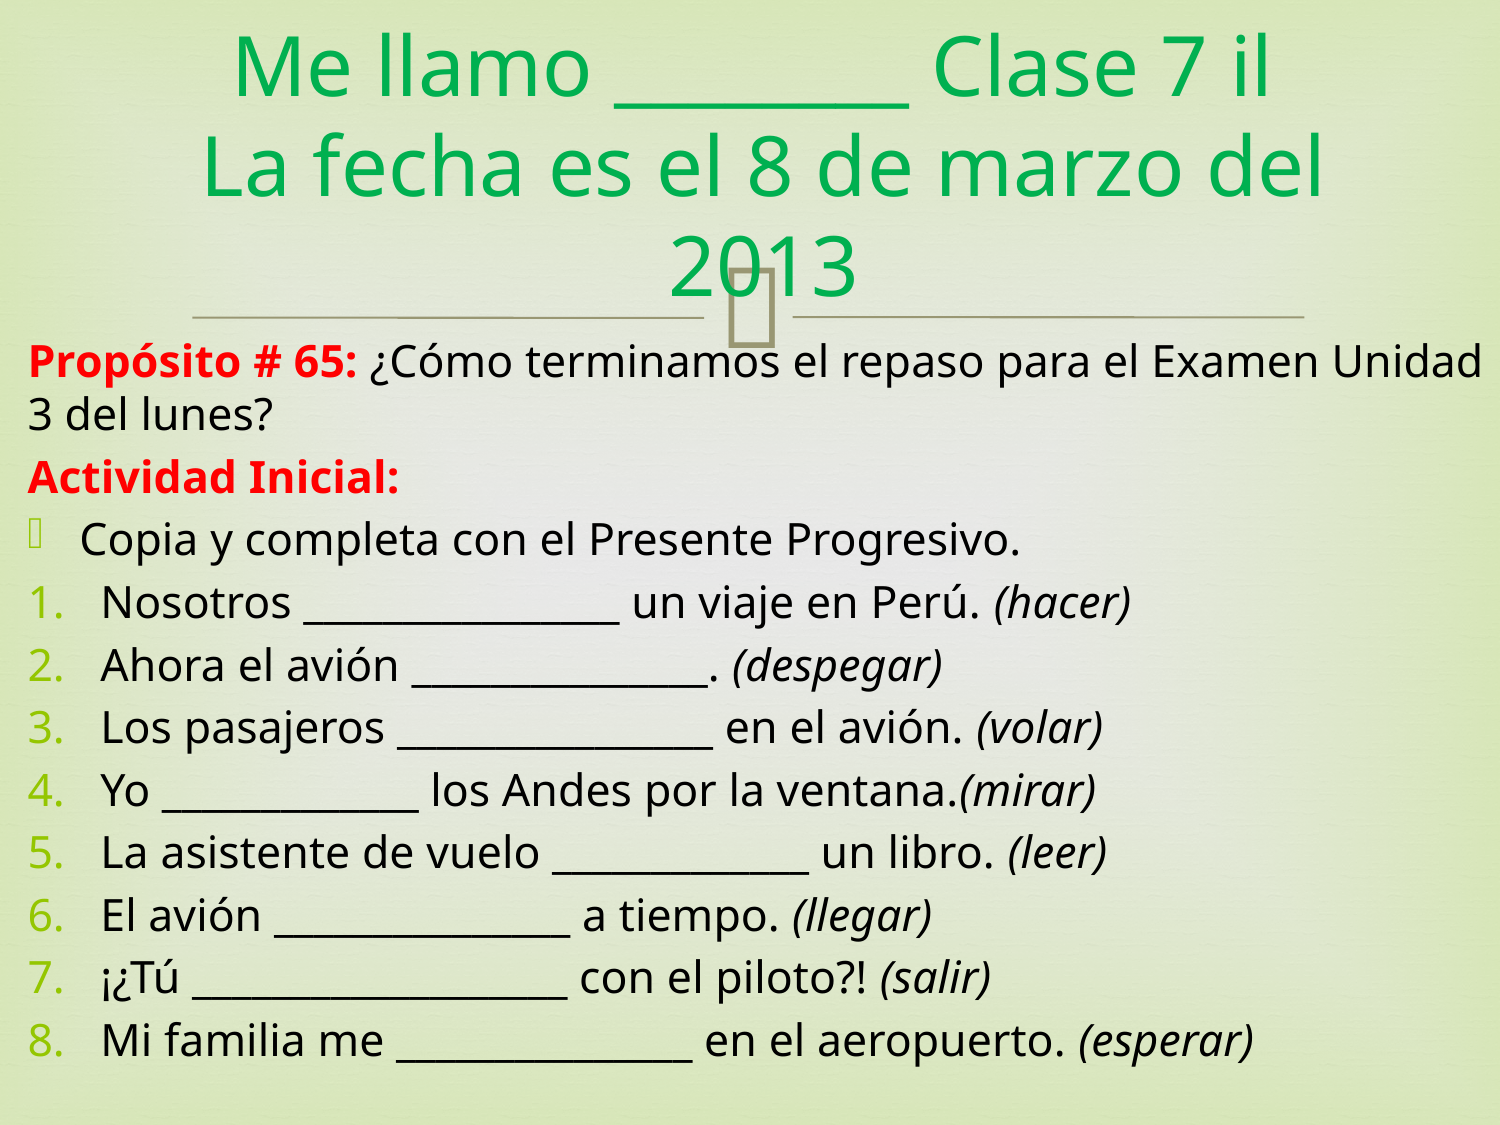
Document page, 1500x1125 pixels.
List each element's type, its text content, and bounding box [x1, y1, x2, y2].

title Me llamo ________ Clase 7 il La fecha es el 8 de marzo del 2013 [89, 77, 1438, 250]
list Propósito # 65: ¿Cómo terminamos el repaso para el Examen Unidad 3 del lunes? Actividad Inicial: Copia y completa con el Presente Progresivo. Nosotros ________________ un viaje en Perú. (hacer) Ahora el avión _______________. (despegar) Los pasajeros ________________ en el avión. (volar) Yo _____________ los Andes por la ventana.(mirar) La asistente de vuelo _____________ un libro. (leer) El avión _______________ a tiempo. (llegar) ¡¿Tú ___________________ con el piloto?! (salir) Mi familia me _______________ en el aeropuerto. (esperar) [12, 324, 1500, 1075]
